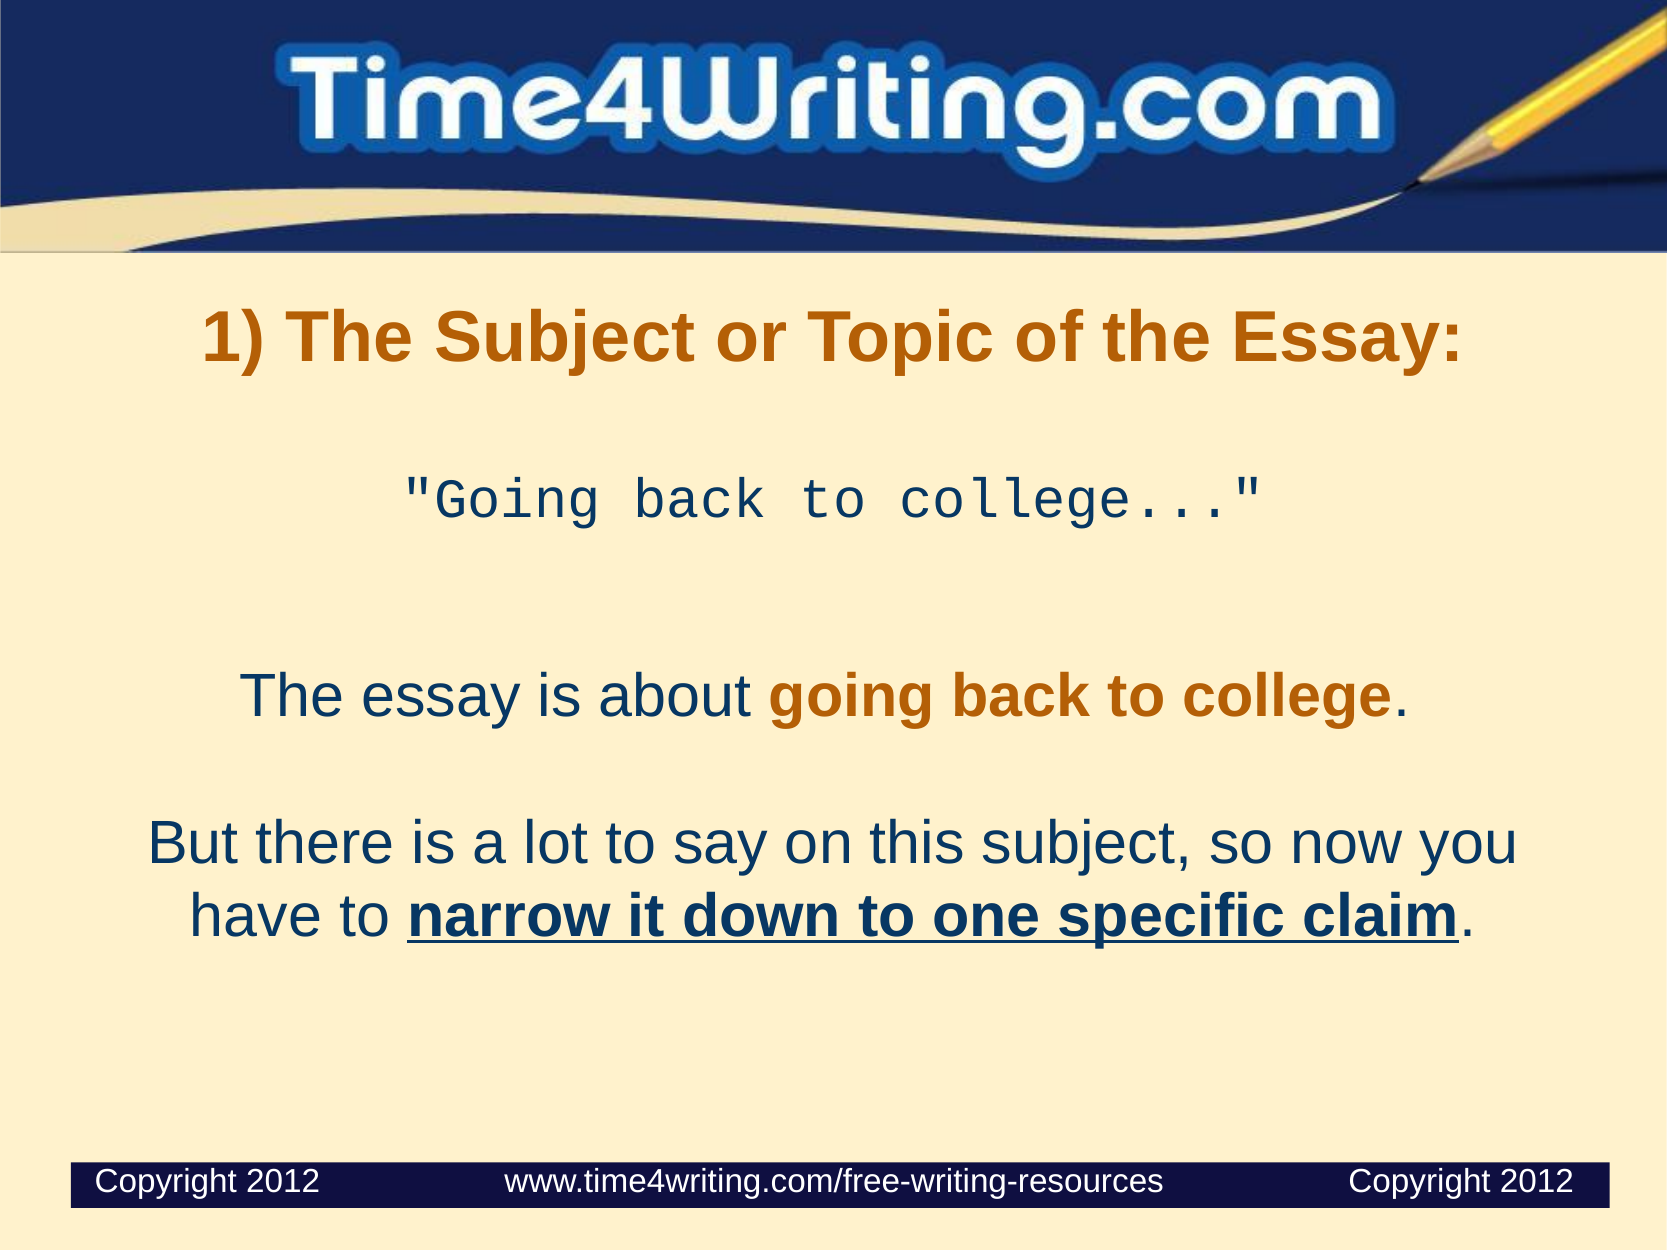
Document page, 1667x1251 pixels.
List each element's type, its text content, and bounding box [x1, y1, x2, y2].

text_box [0, 0, 1667, 253]
picture [0, 253, 1667, 1250]
title 1) The Subject or Topic of the Essay: "Going back to college..." [116, 282, 1551, 536]
text_box [69, 1160, 1612, 1210]
text_box The essay is about going back to college. But there is a lot to say on this subject, so now you have to narrow it down to one specific claim. [116, 649, 1550, 1102]
text_box Copyright 2012 www.time4writing.com/free-writing-resources Copyright 2012 [83, 1162, 1598, 1201]
